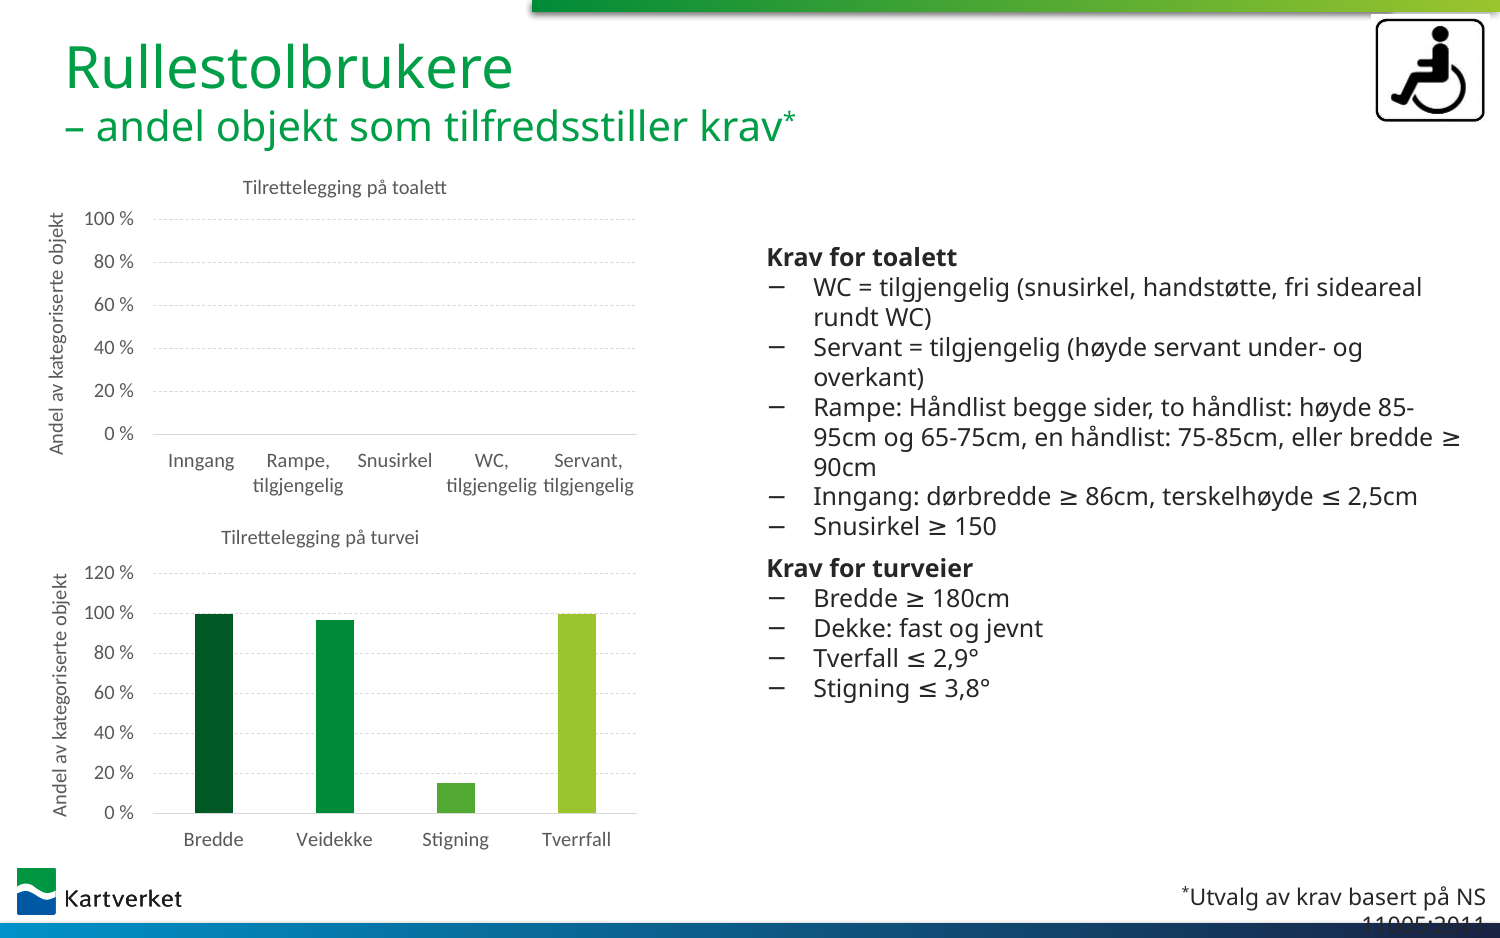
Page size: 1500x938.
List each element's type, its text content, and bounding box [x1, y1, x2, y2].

picture [1371, 13, 1491, 127]
text_box *Utvalg av krav basert på NS 11005:2011 [1068, 873, 1500, 938]
text_box Rullestolbrukere – andel objekt som tilfredsstiller krav* [49, 14, 1431, 158]
picture [41, 520, 650, 859]
text_box Krav for turveier Bredde ≥ 180cm Dekke: fast og jevnt Tverfall ≤ 2,9° Stigning ≤ 3,8° [751, 545, 1483, 710]
picture [41, 166, 650, 505]
text_box Krav for toalett WC = tilgjengelig (snusirkel, handstøtte, fri sideareal rundt WC) Servant = tilgjengelig (høyde servant under- og overkant) Rampe: Håndlist begge sider, to håndlist: høyde 85-95cm og 65-75cm, en håndlist: 75-85cm, eller bredde ≥ 90cm Inngang: dørbredde ≥ 86cm, terskelhøyde ≤ 2,5cm Snusirkel ≥ 150 [751, 234, 1483, 545]
